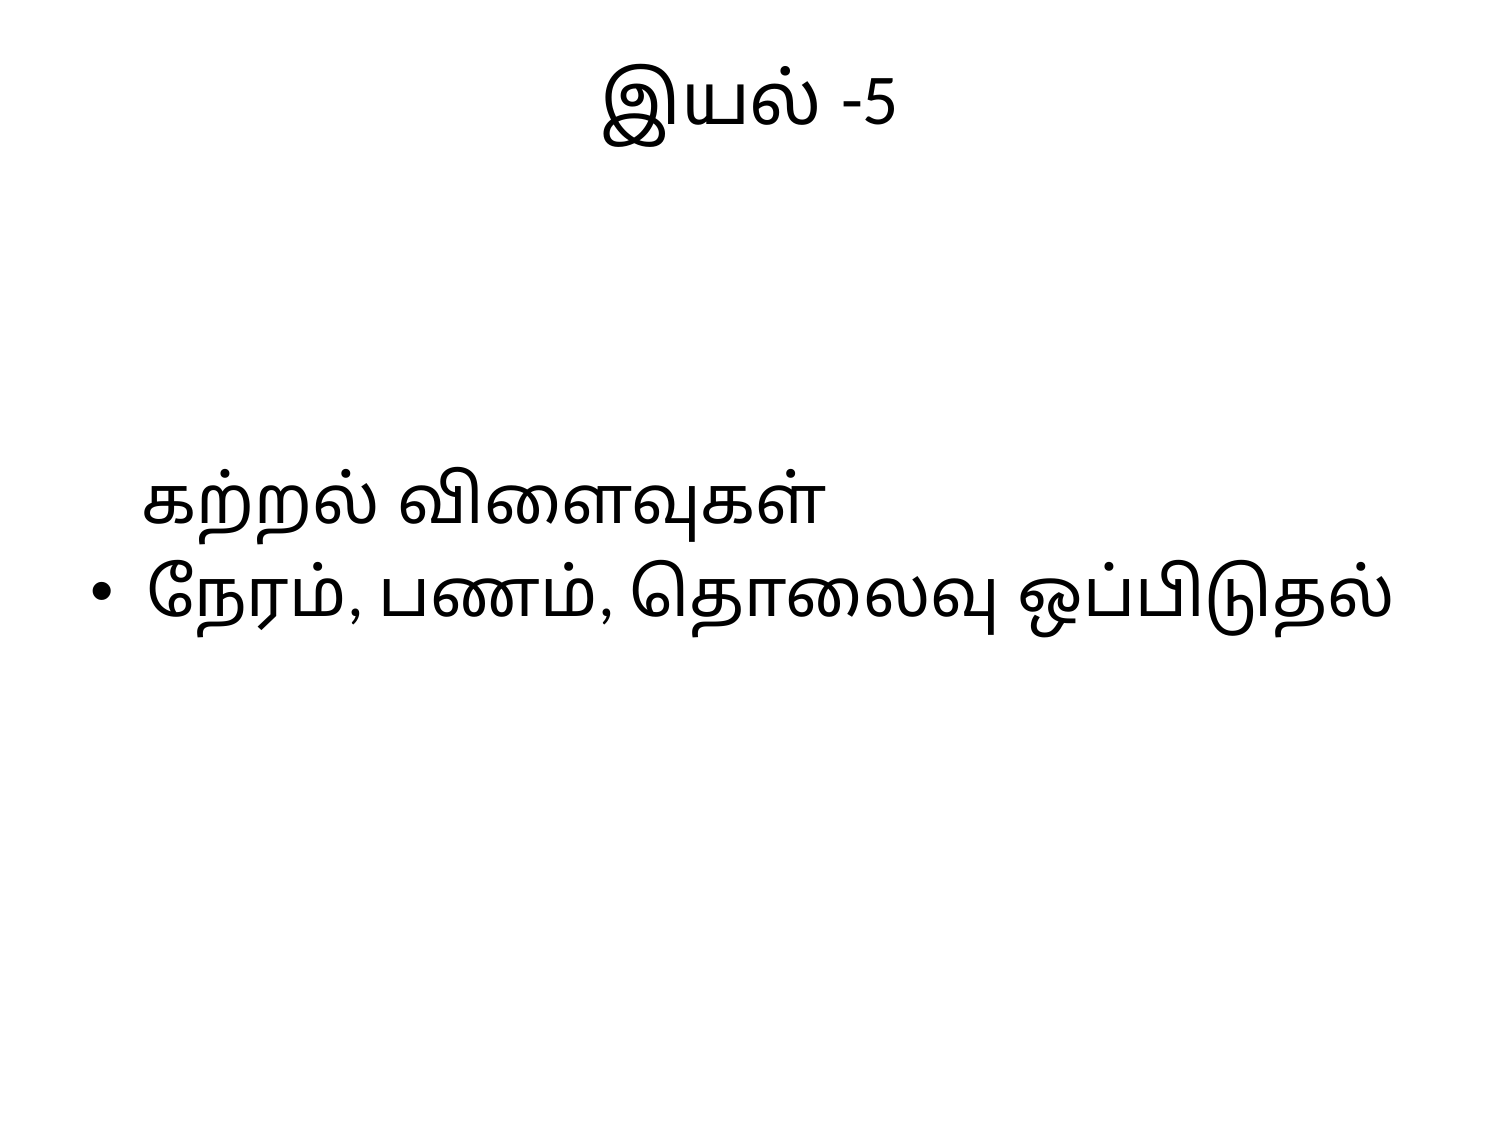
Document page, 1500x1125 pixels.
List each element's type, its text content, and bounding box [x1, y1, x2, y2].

title இயல் -5 [75, 45, 1425, 233]
list கற்றல் விளைவுகள் நேரம், பணம், தொலைவு ஒப்பிடுதல் [75, 262, 1425, 1005]
